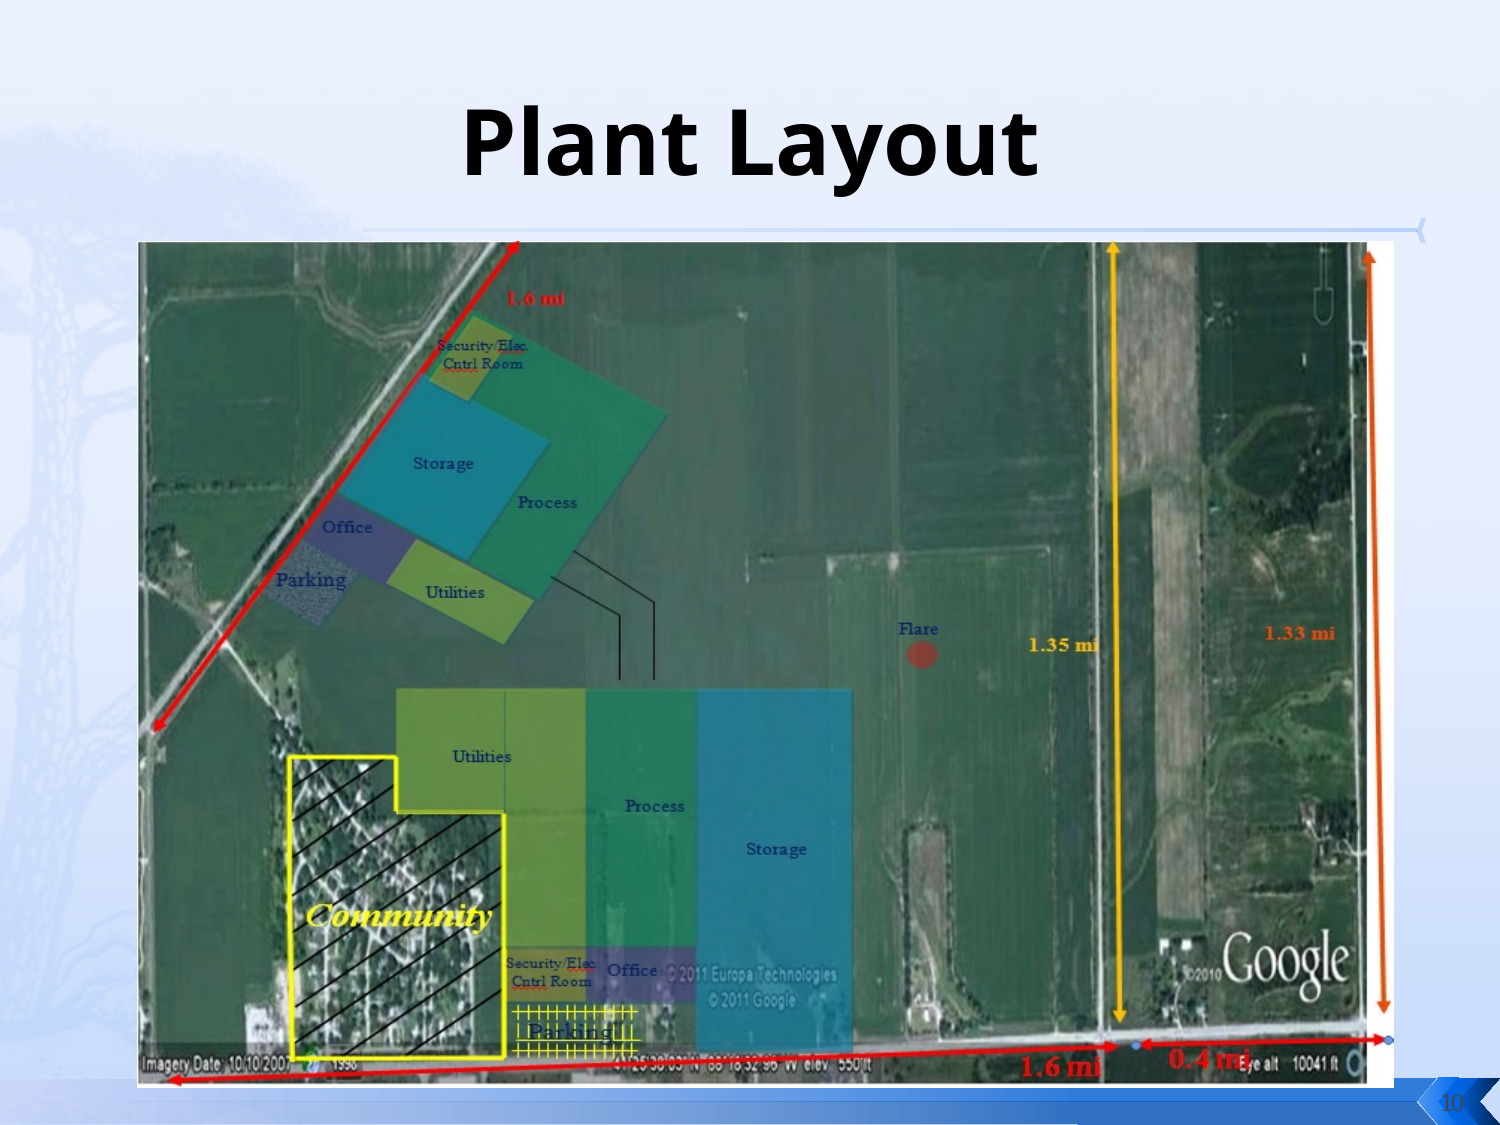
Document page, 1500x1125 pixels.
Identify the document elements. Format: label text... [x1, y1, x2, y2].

slide_number 10 [1406, 1077, 1500, 1125]
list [136, 240, 1394, 1088]
title Plant Layout [75, 45, 1425, 233]
